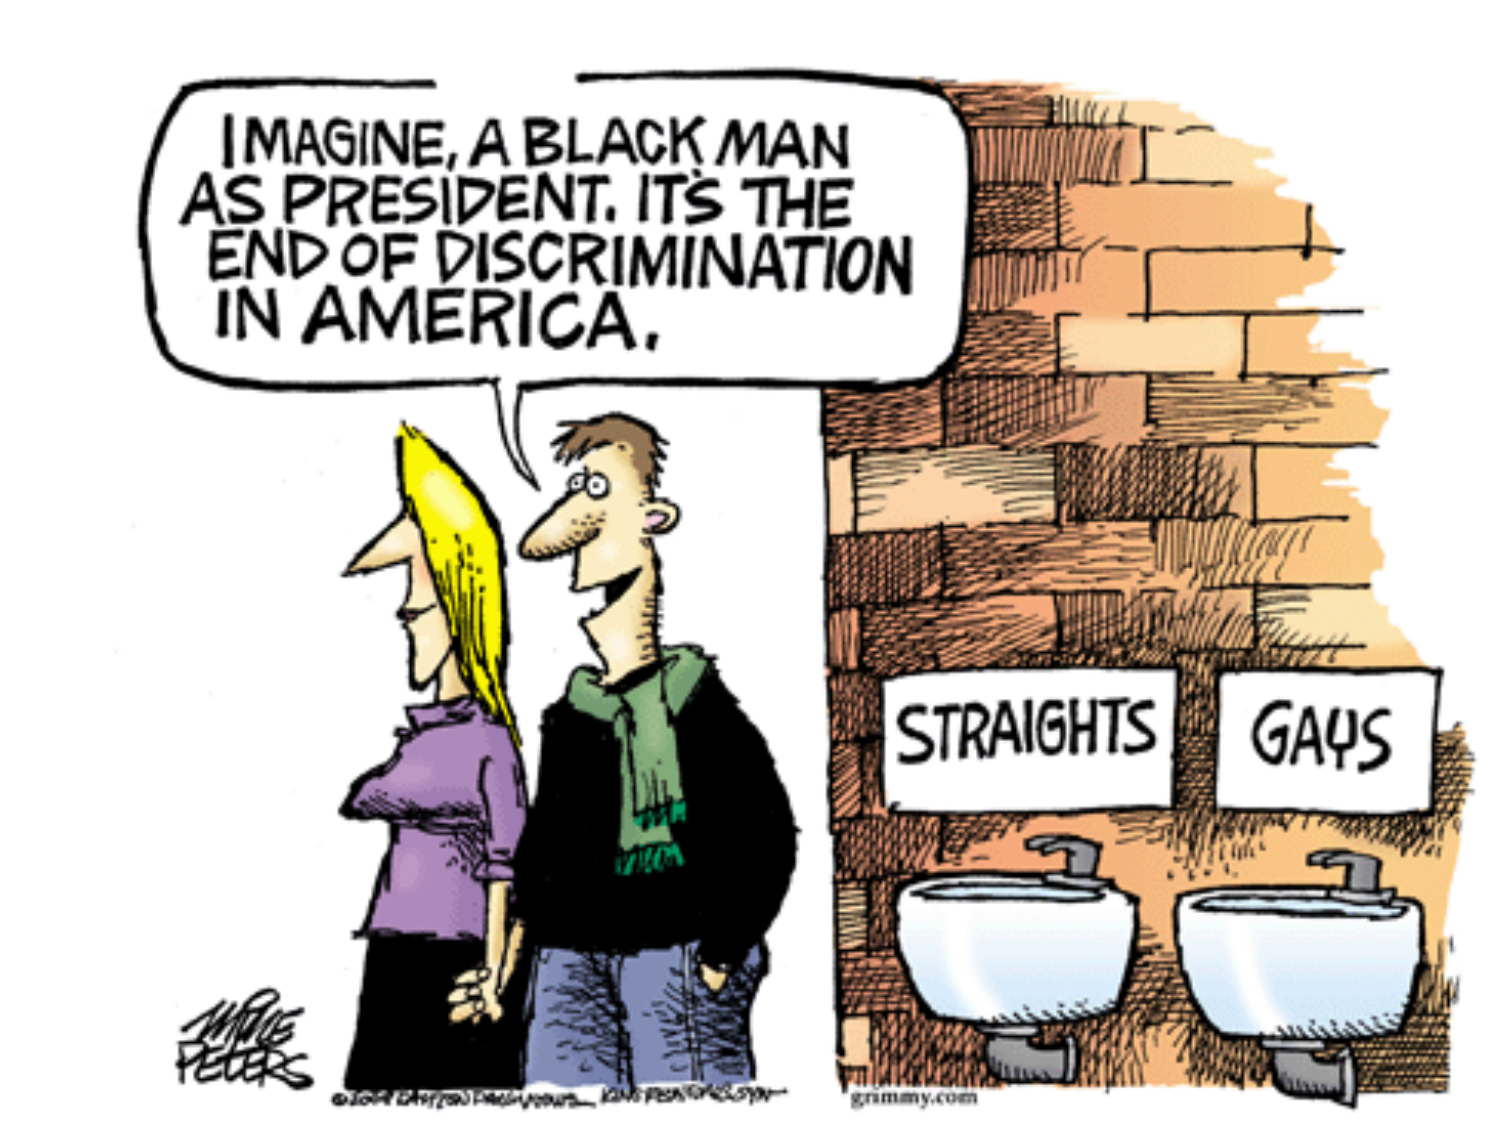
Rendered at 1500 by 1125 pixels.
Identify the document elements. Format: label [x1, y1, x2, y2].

picture [112, 56, 1495, 1125]
